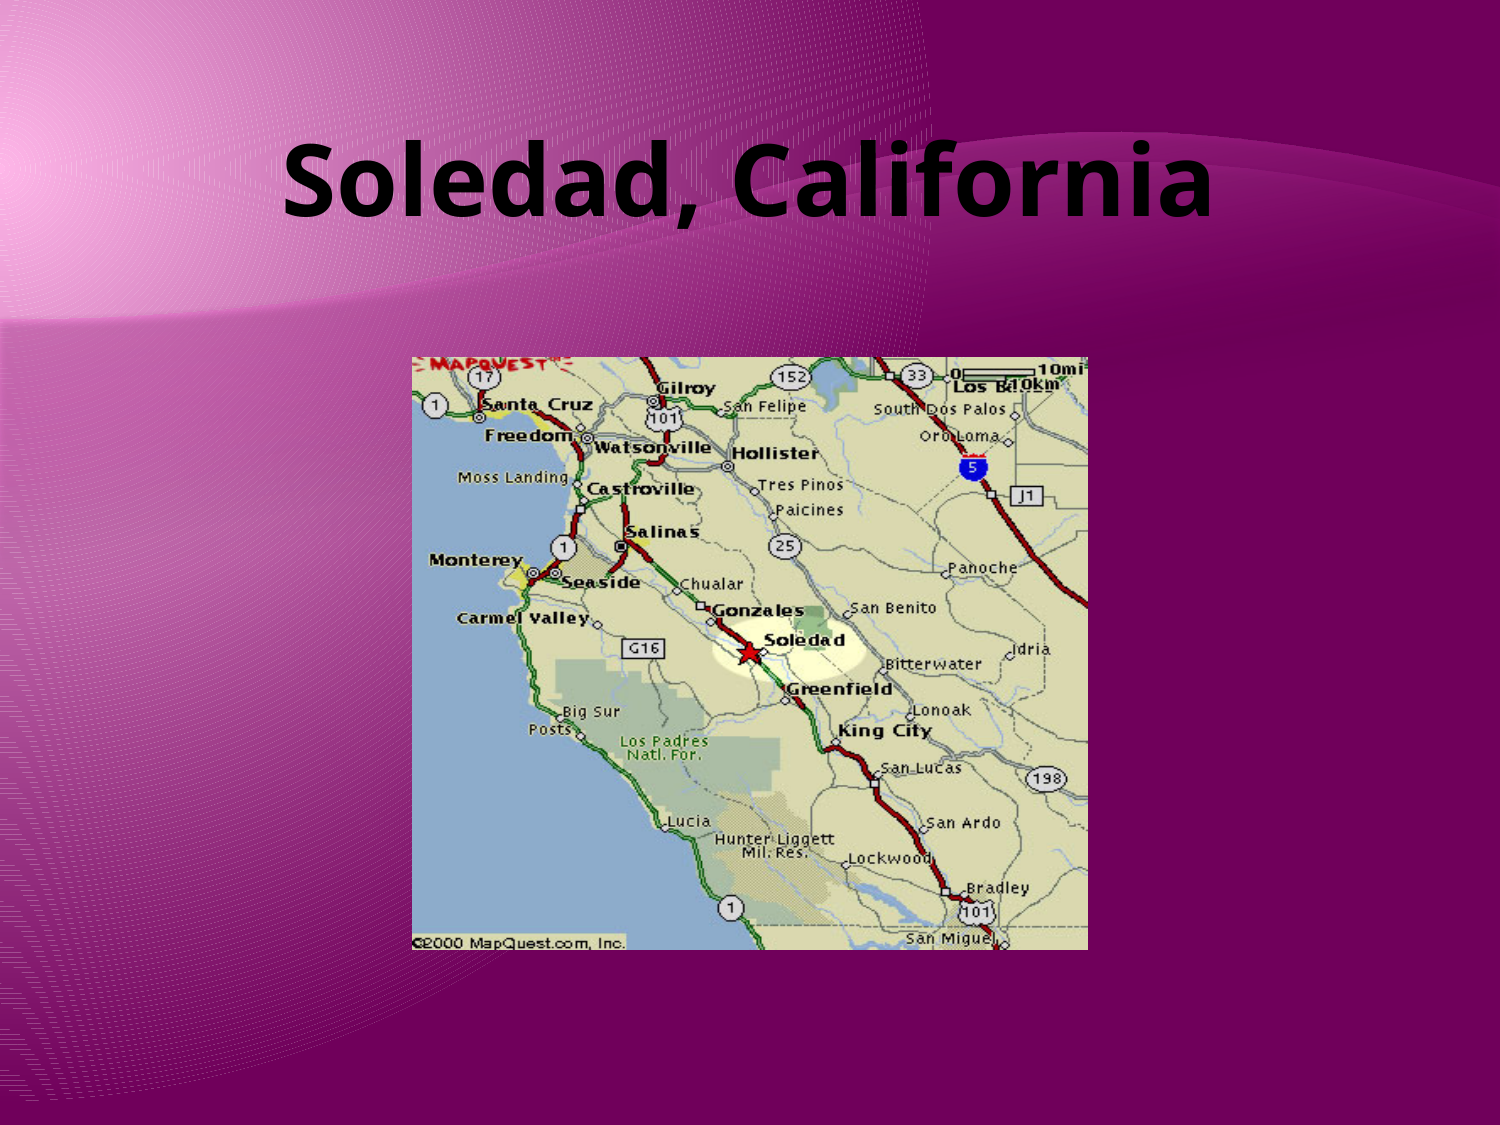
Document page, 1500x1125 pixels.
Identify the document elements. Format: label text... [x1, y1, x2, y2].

title Soledad, California [75, 87, 1425, 238]
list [74, 357, 1426, 951]
